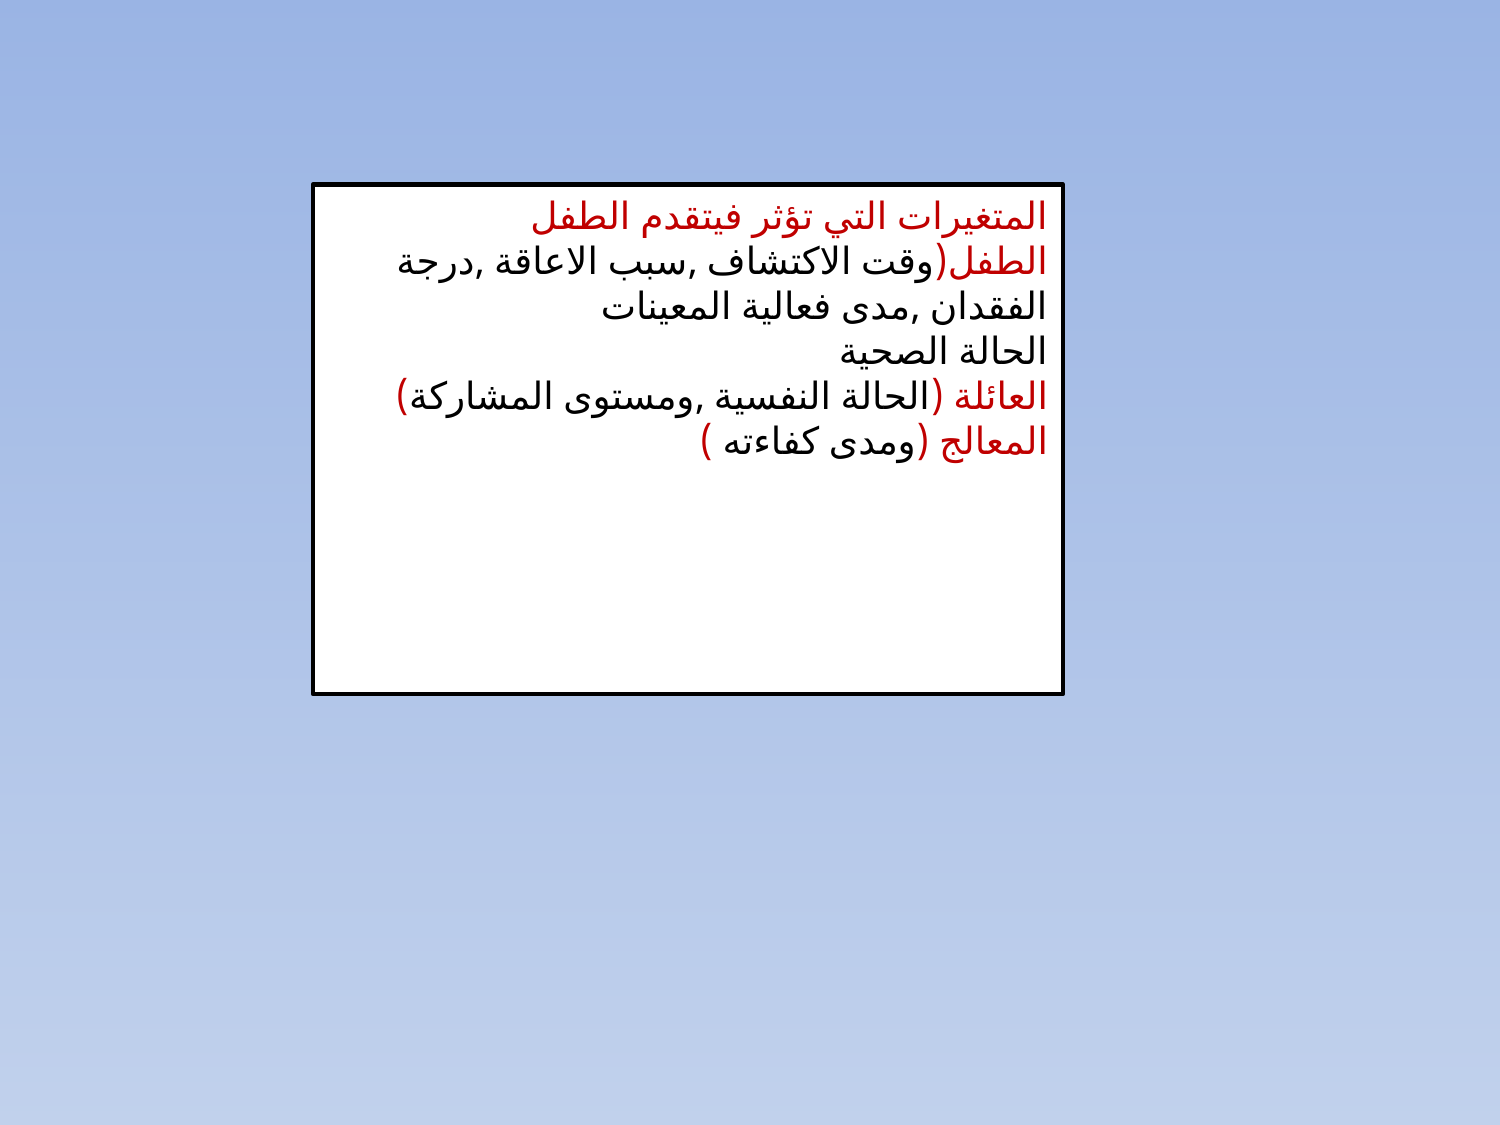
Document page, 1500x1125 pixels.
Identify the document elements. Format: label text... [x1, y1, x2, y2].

text_box المتغيرات التي تؤثر فيتقدم الطفل الطفل(وقت الاكتشاف ,سبب الاعاقة ,درجة الفقدان ,مدى فعالية المعينات الحالة الصحية العائلة (الحالة النفسية ,ومستوى المشاركة) المعالج (ومدى كفاءته ) [311, 182, 1065, 696]
